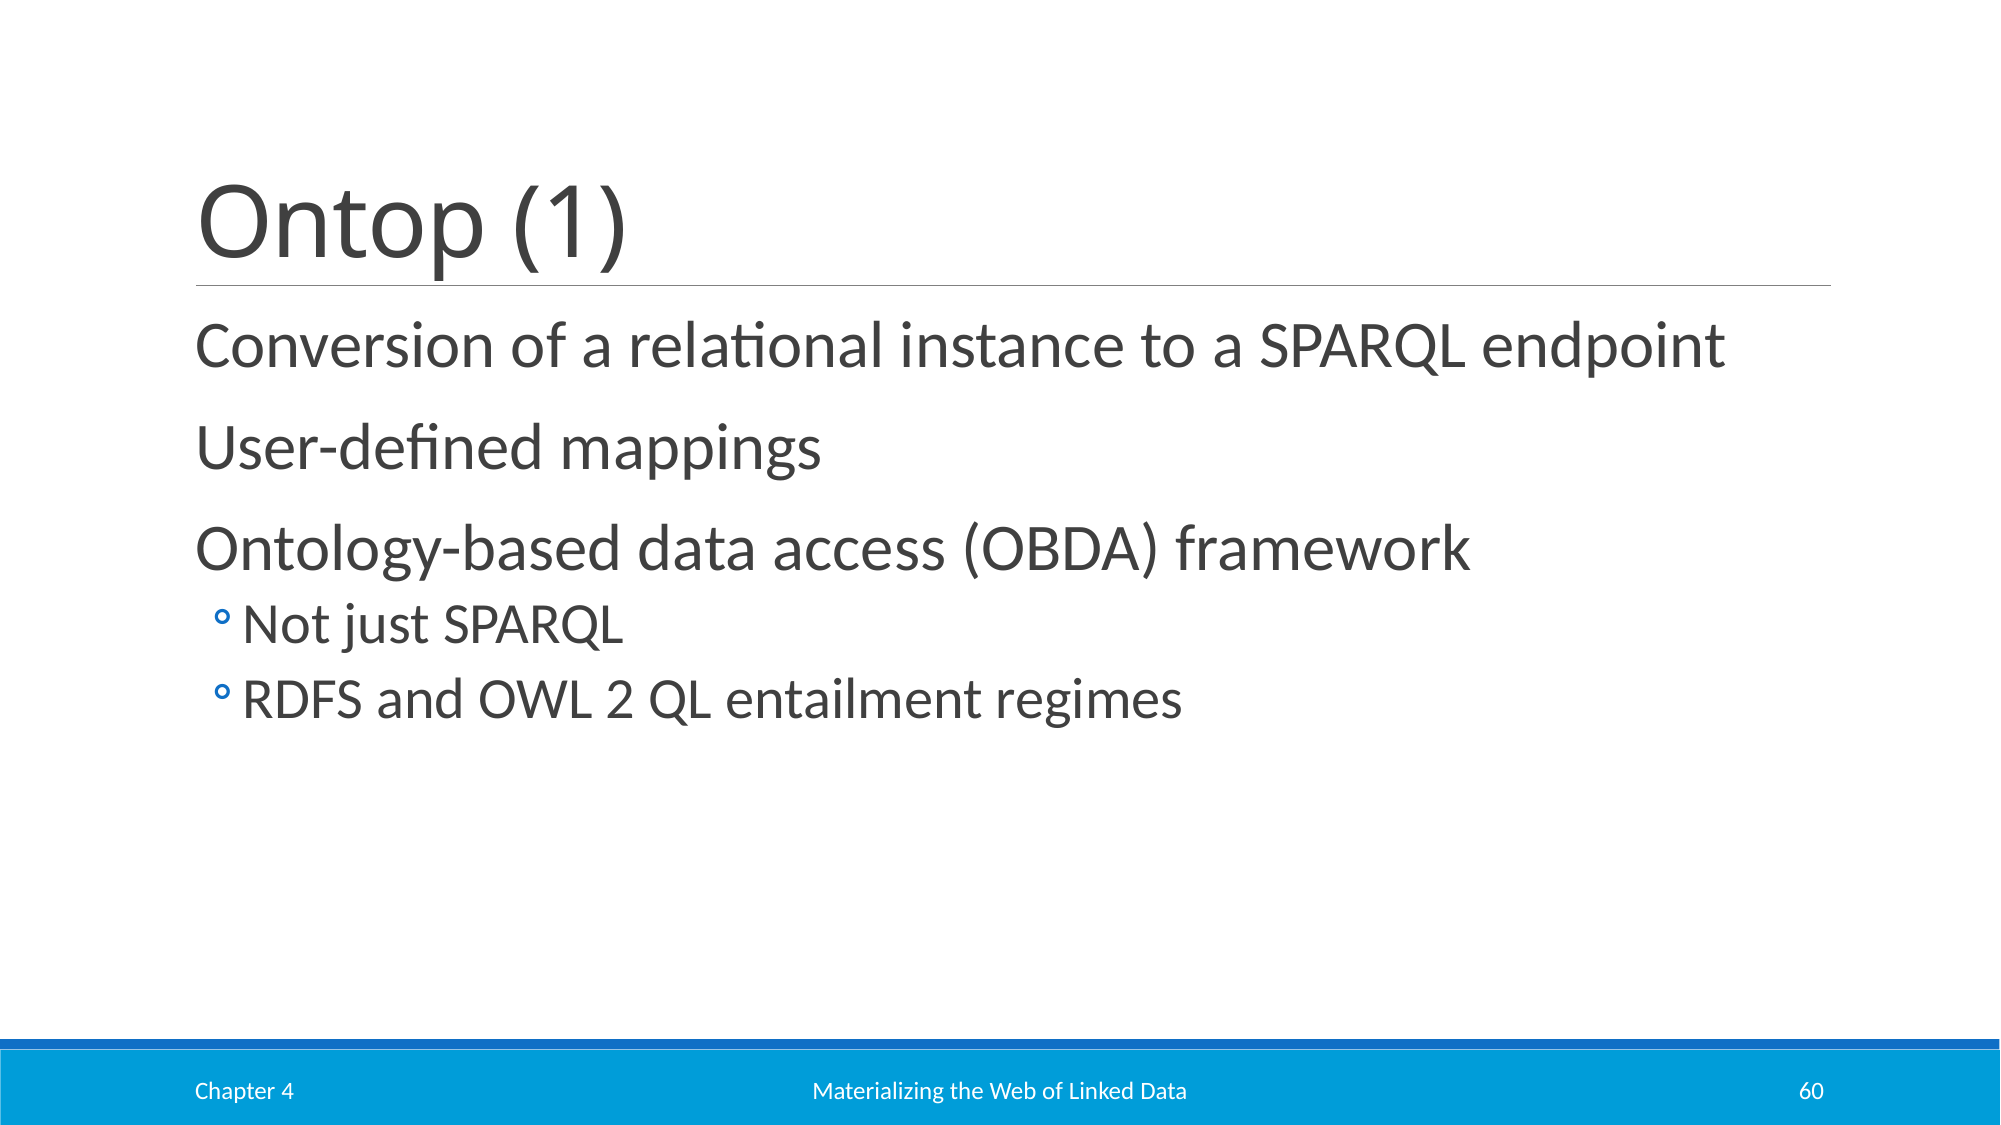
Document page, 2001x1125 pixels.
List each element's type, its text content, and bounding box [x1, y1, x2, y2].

footer Materializing the Web of Linked Data [604, 1059, 1396, 1120]
title Ontop (1) [180, 47, 1830, 285]
slide_number Chapter 4 [180, 1059, 586, 1120]
list Conversion of a relational instance to a SPARQL endpoint User-defined mappings Ontology-based data access (OBDA) framework Not just SPARQL RDFS and OWL 2 QL entailment regimes [180, 302, 1830, 963]
slide_number 60 [1624, 1059, 1840, 1120]
